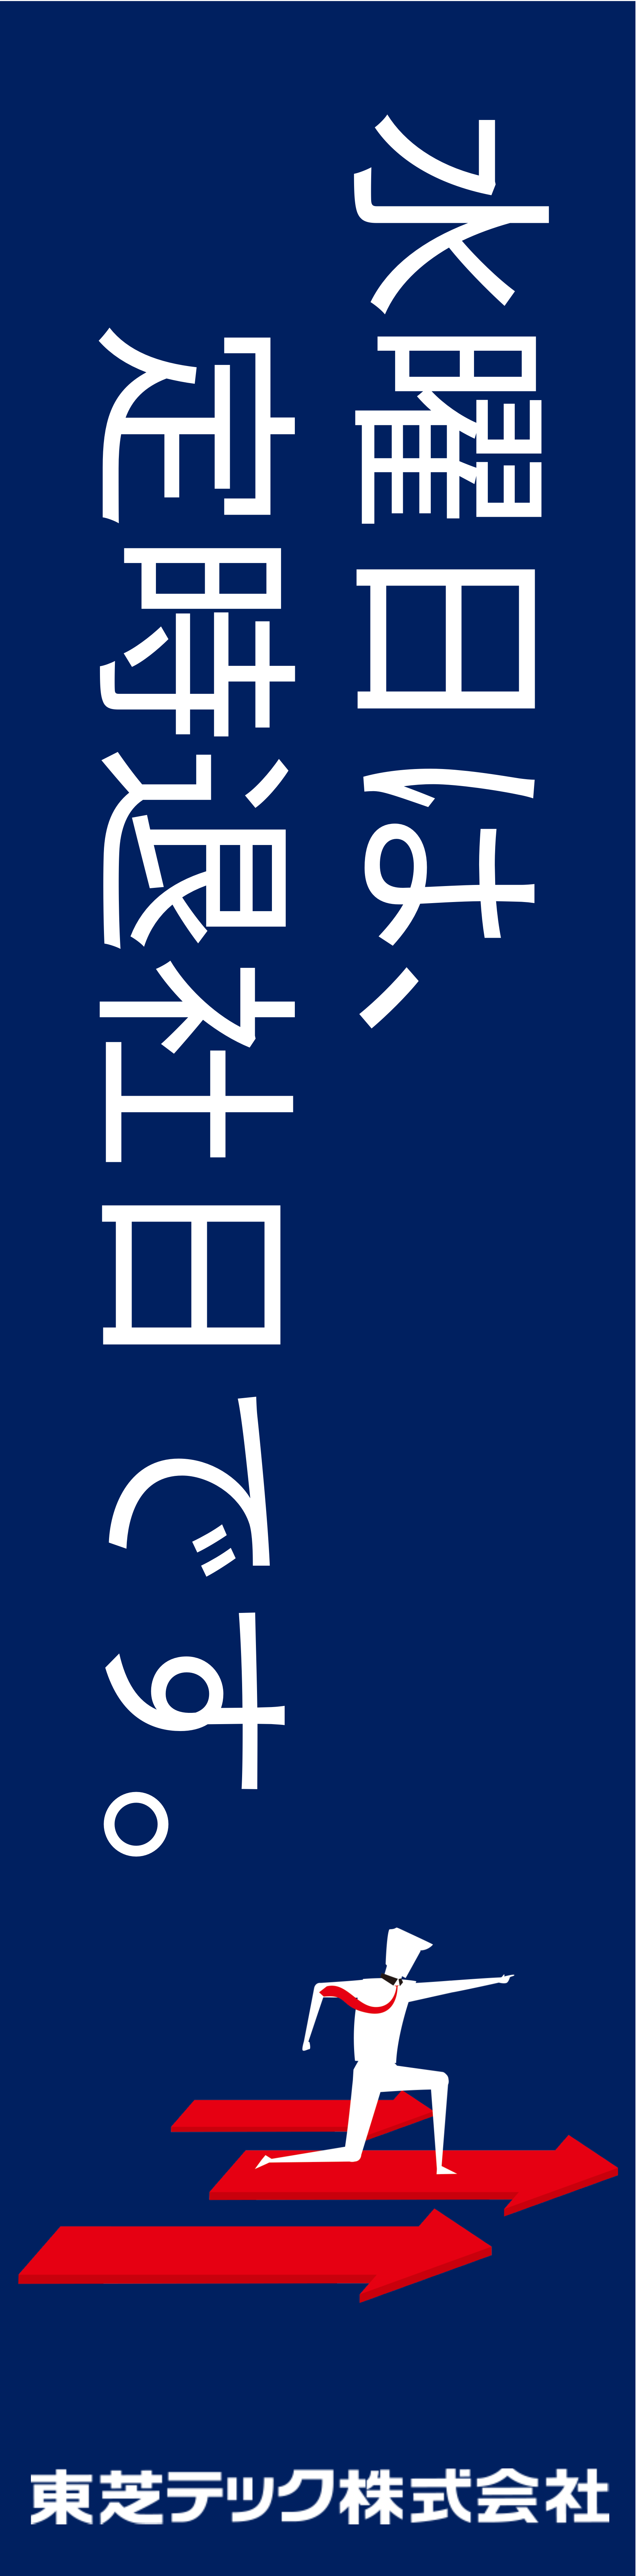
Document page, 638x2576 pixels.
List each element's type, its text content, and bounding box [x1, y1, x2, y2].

picture [31, 2468, 610, 2524]
text_box [0, 0, 636, 2576]
picture [18, 1927, 618, 2303]
text_box 水曜日は、 定時退社日です。 [61, 103, 586, 1927]
